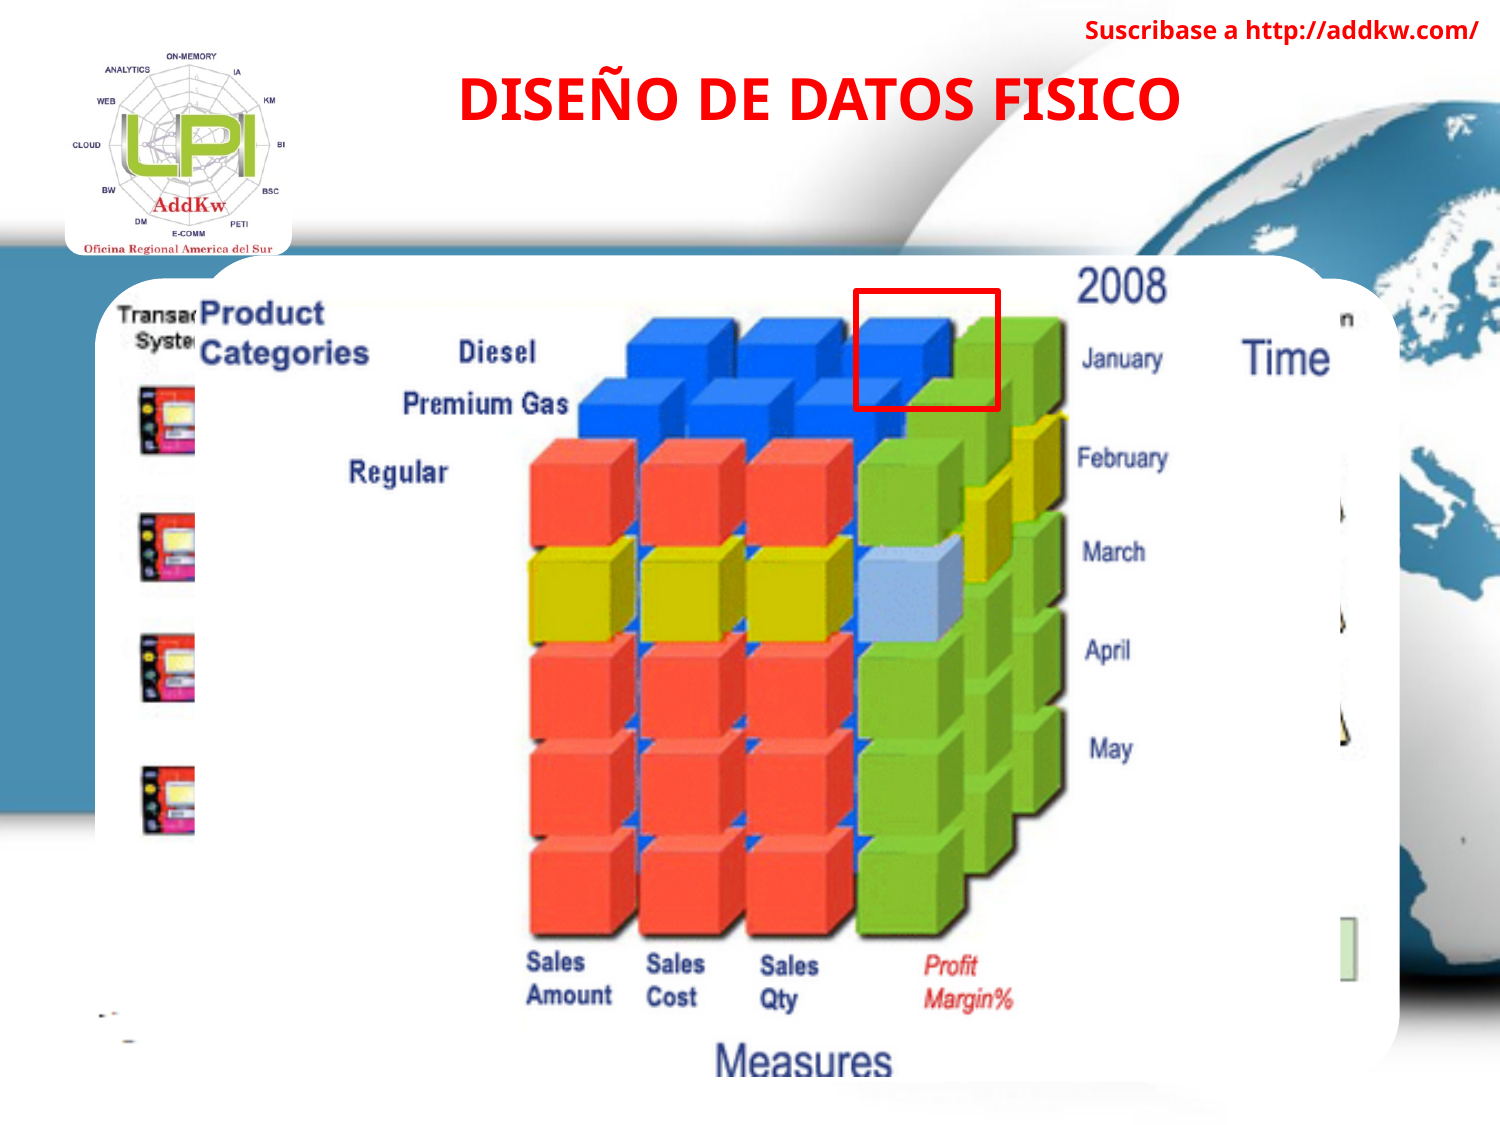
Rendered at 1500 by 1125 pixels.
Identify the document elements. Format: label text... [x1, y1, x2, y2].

text_box Suscribase a http://addkw.com/ [1070, 7, 1495, 52]
picture [0, 0, 1500, 1125]
text_box diseÑo de datos fisico [276, 54, 1364, 173]
